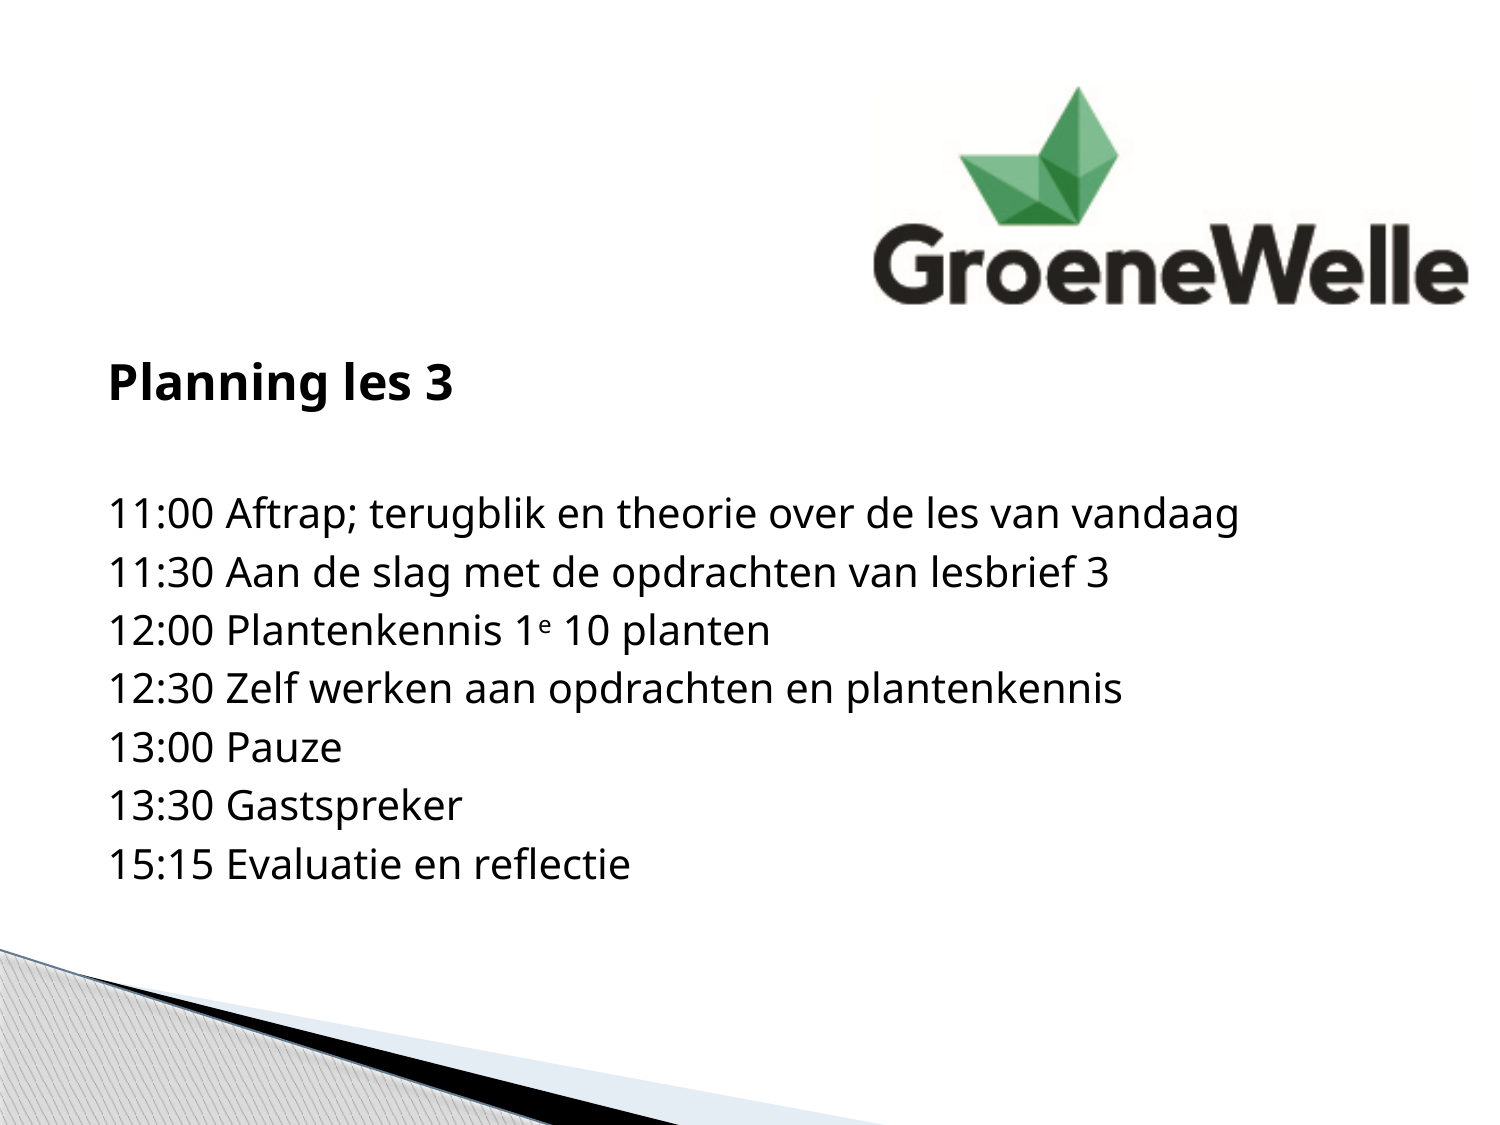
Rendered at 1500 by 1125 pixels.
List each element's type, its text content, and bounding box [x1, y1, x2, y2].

picture [867, 83, 1473, 308]
list Planning les 3 11:00 Aftrap; terugblik en theorie over de les van vandaag 11:30 Aan de slag met de opdrachten van lesbrief 3 12:00 Plantenkennis 1e 10 planten 12:30 Zelf werken aan opdrachten en plantenkennis 13:00 Pauze 13:30 Gastspreker 15:15 Evaluatie en reflectie [75, 267, 1425, 986]
